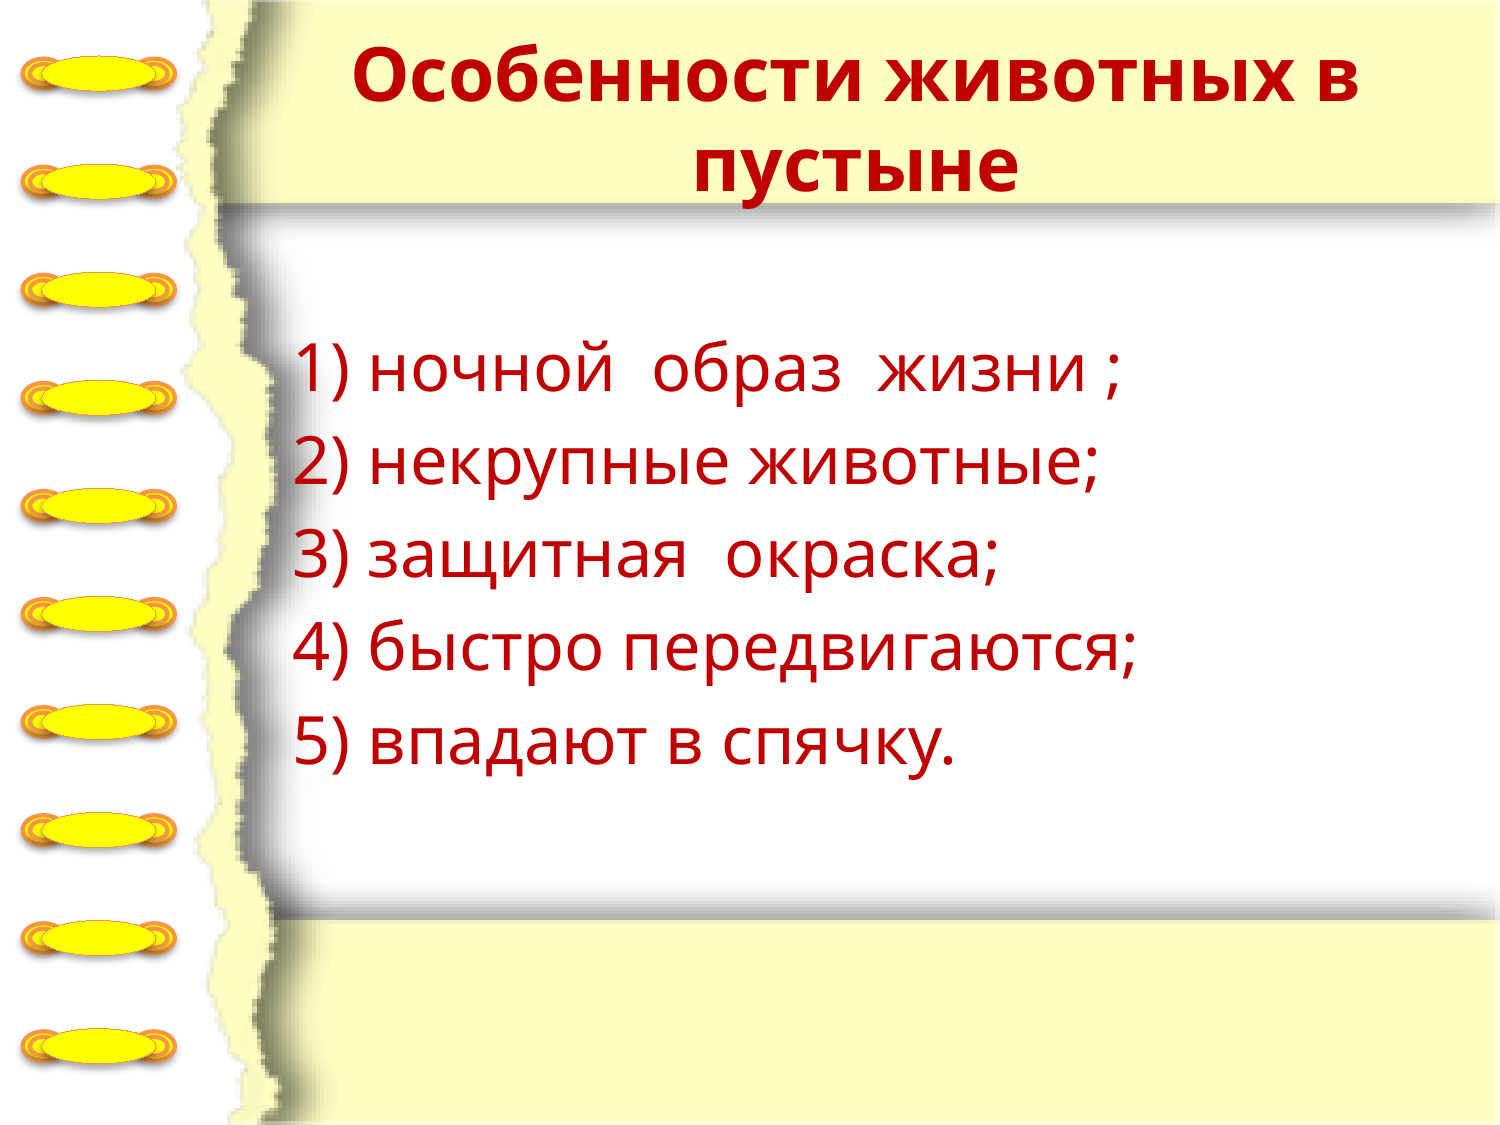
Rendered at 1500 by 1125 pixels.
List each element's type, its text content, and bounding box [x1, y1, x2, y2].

text_box Особенности животных в пустыне [253, 19, 1459, 214]
text_box 1) ночной образ жизни ; 2) некрупные животные; 3) защитная окраска; 4) быстро передвигаются; 5) впадают в спячку. [277, 223, 1483, 785]
